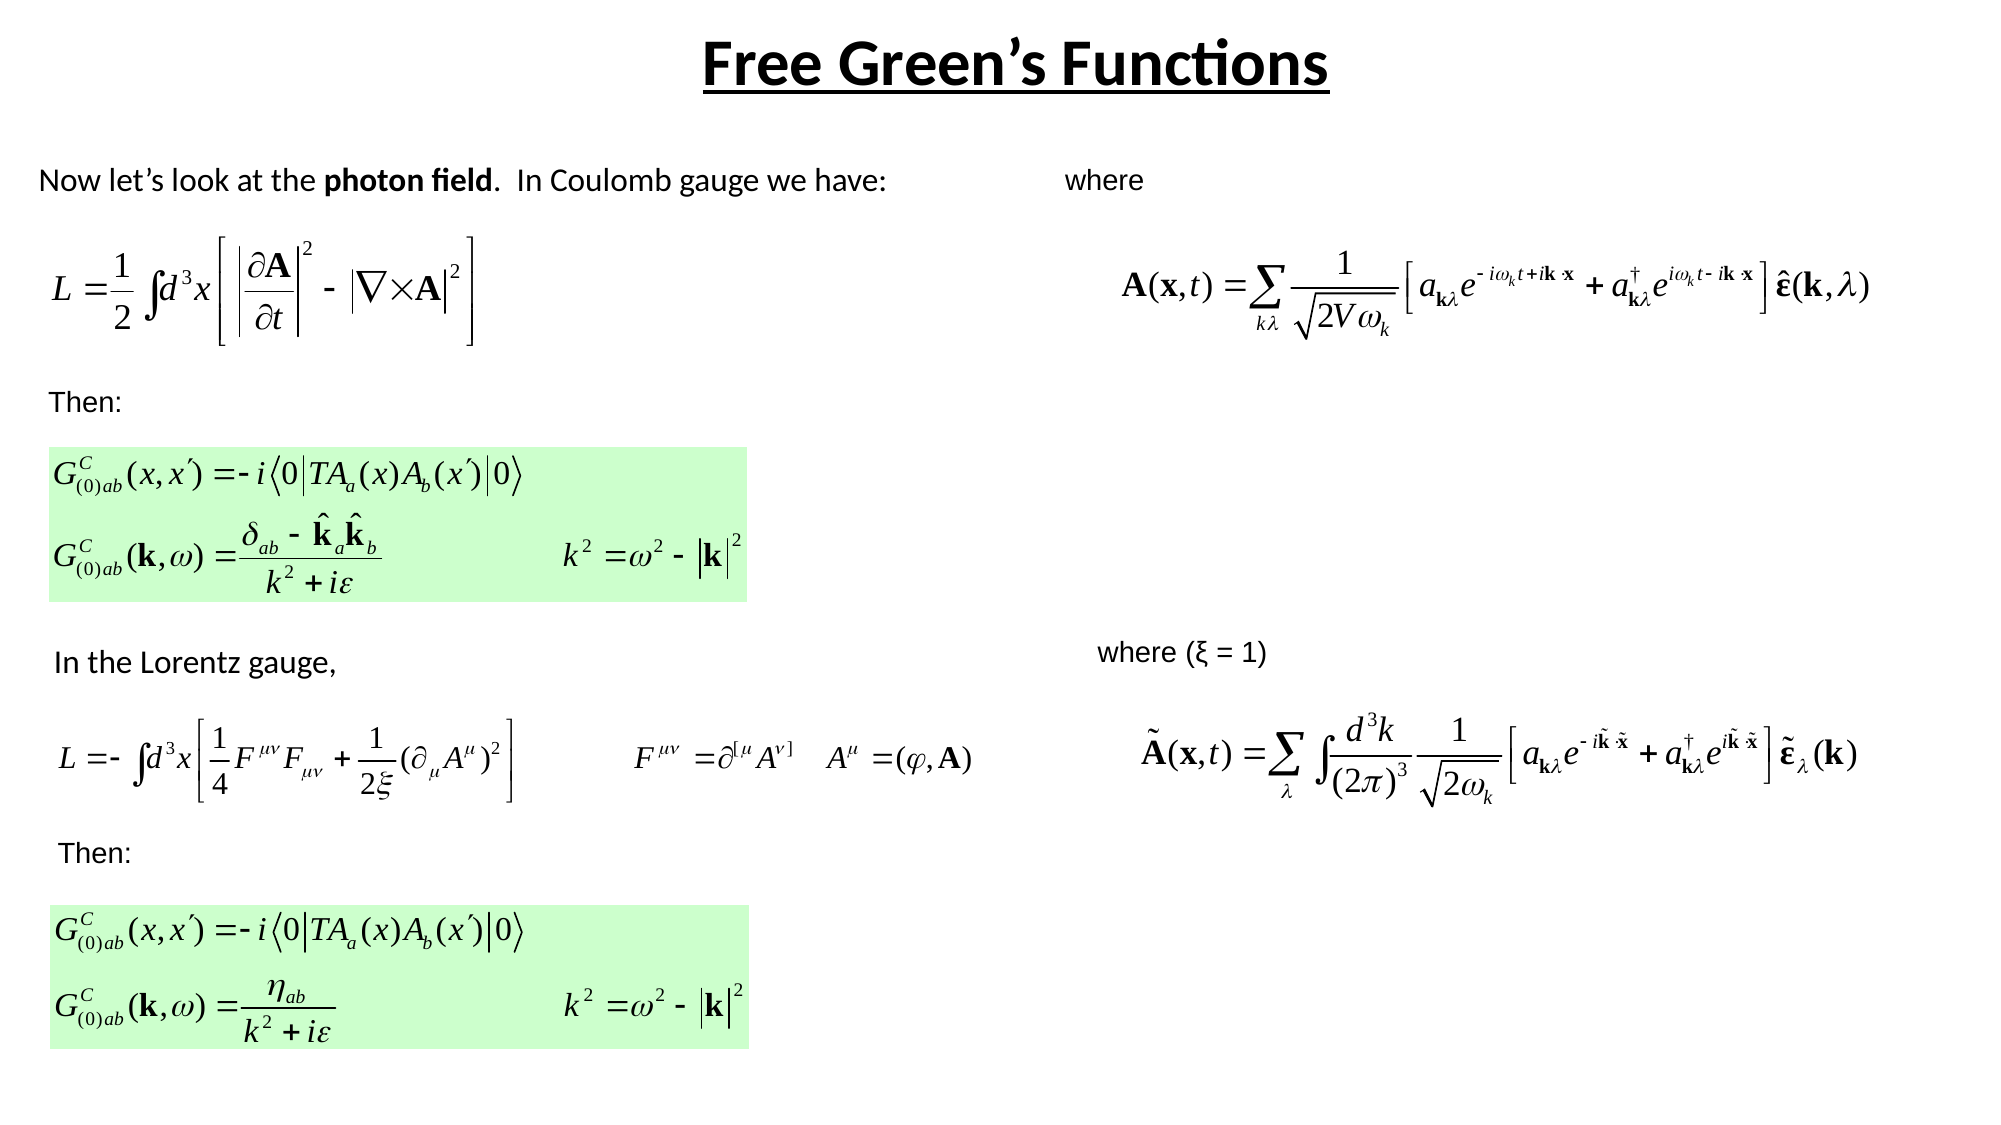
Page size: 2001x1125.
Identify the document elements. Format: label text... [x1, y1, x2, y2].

text_box Free Green’s Functions [688, 11, 1582, 107]
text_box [48, 446, 748, 602]
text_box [1135, 702, 1863, 815]
text_box Then: [42, 827, 148, 878]
text_box where (ξ = 1) [1082, 626, 1283, 677]
text_box In the Lorentz gauge, [39, 632, 430, 688]
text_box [50, 905, 749, 1050]
text_box Then: [33, 375, 147, 426]
text_box Now let’s look at the photon field. In Coulomb gauge we have: [23, 150, 933, 206]
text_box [45, 227, 488, 356]
text_box where [1050, 153, 1160, 204]
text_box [52, 713, 978, 809]
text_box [1115, 240, 1876, 348]
